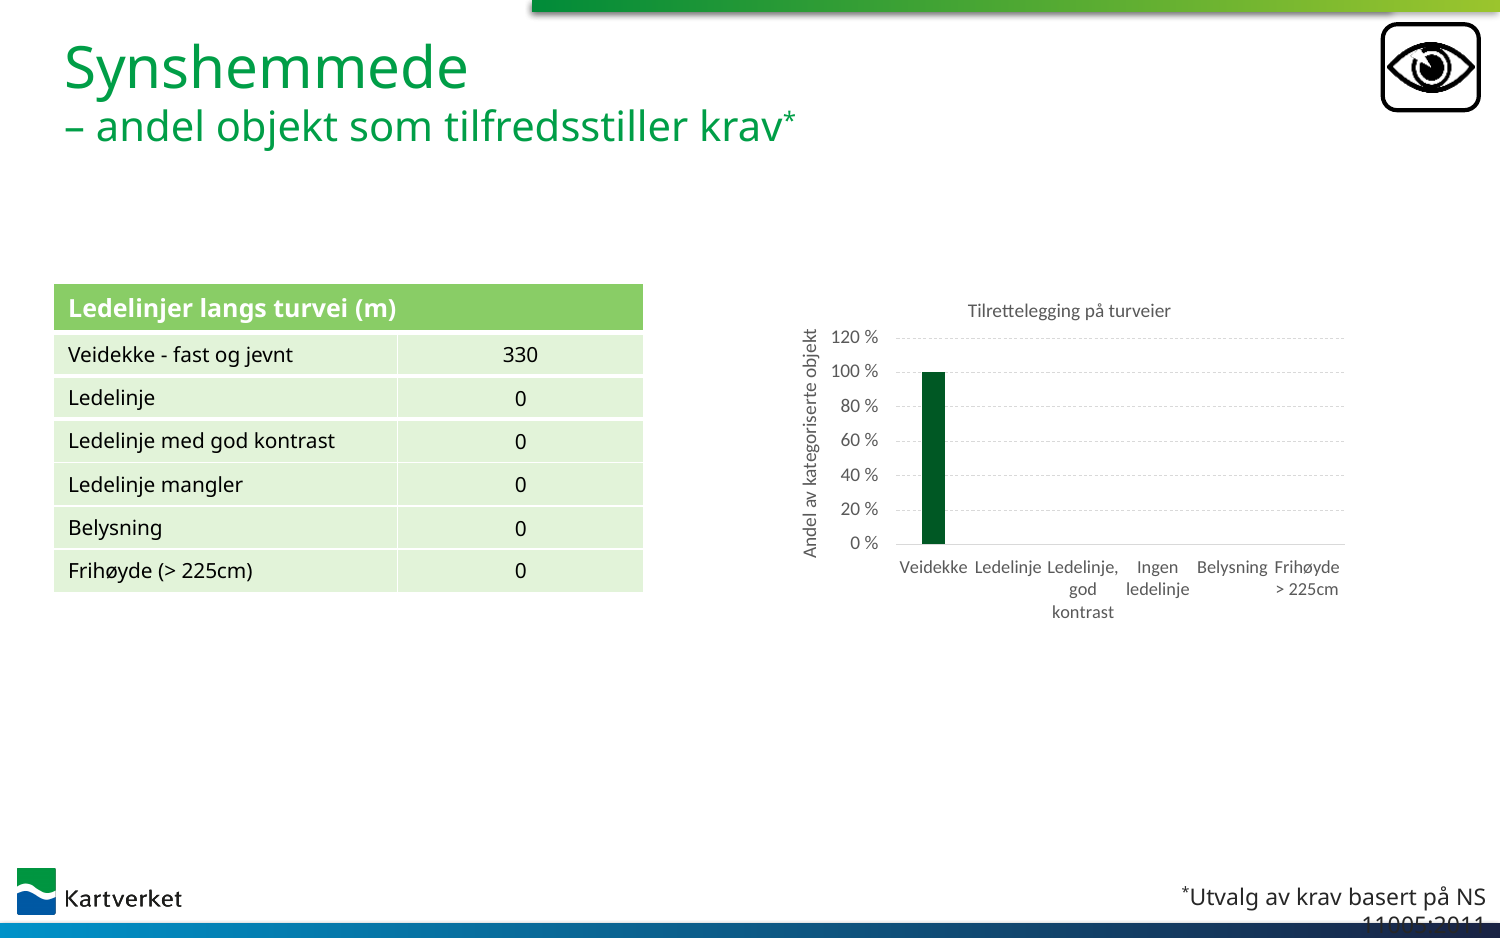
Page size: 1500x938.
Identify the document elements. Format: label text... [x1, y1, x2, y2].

table_cell Veidekke - fast og jevnt [54, 335, 397, 374]
table_cell Frihøyde (> 225cm) [54, 550, 397, 592]
table_cell Ledelinje [54, 378, 397, 417]
text_box *Utvalg av krav basert på NS 11005:2011 [1068, 873, 1500, 938]
picture [791, 291, 1348, 630]
table_cell 0 [398, 421, 643, 462]
table_cell 0 [398, 550, 643, 592]
table_cell Ledelinje med god kontrast [54, 421, 397, 462]
table_cell 330 [398, 335, 643, 374]
table_cell 0 [398, 378, 643, 417]
table_cell Belysning [54, 507, 397, 548]
text_box Synshemmede – andel objekt som tilfredsstiller krav* [49, 24, 1431, 158]
table_cell Ledelinje mangler [54, 463, 397, 505]
table_cell 0 [398, 463, 643, 505]
table_header Ledelinjer langs turvei (m) [54, 284, 643, 330]
table_cell 0 [398, 507, 643, 548]
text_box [1382, 24, 1480, 111]
